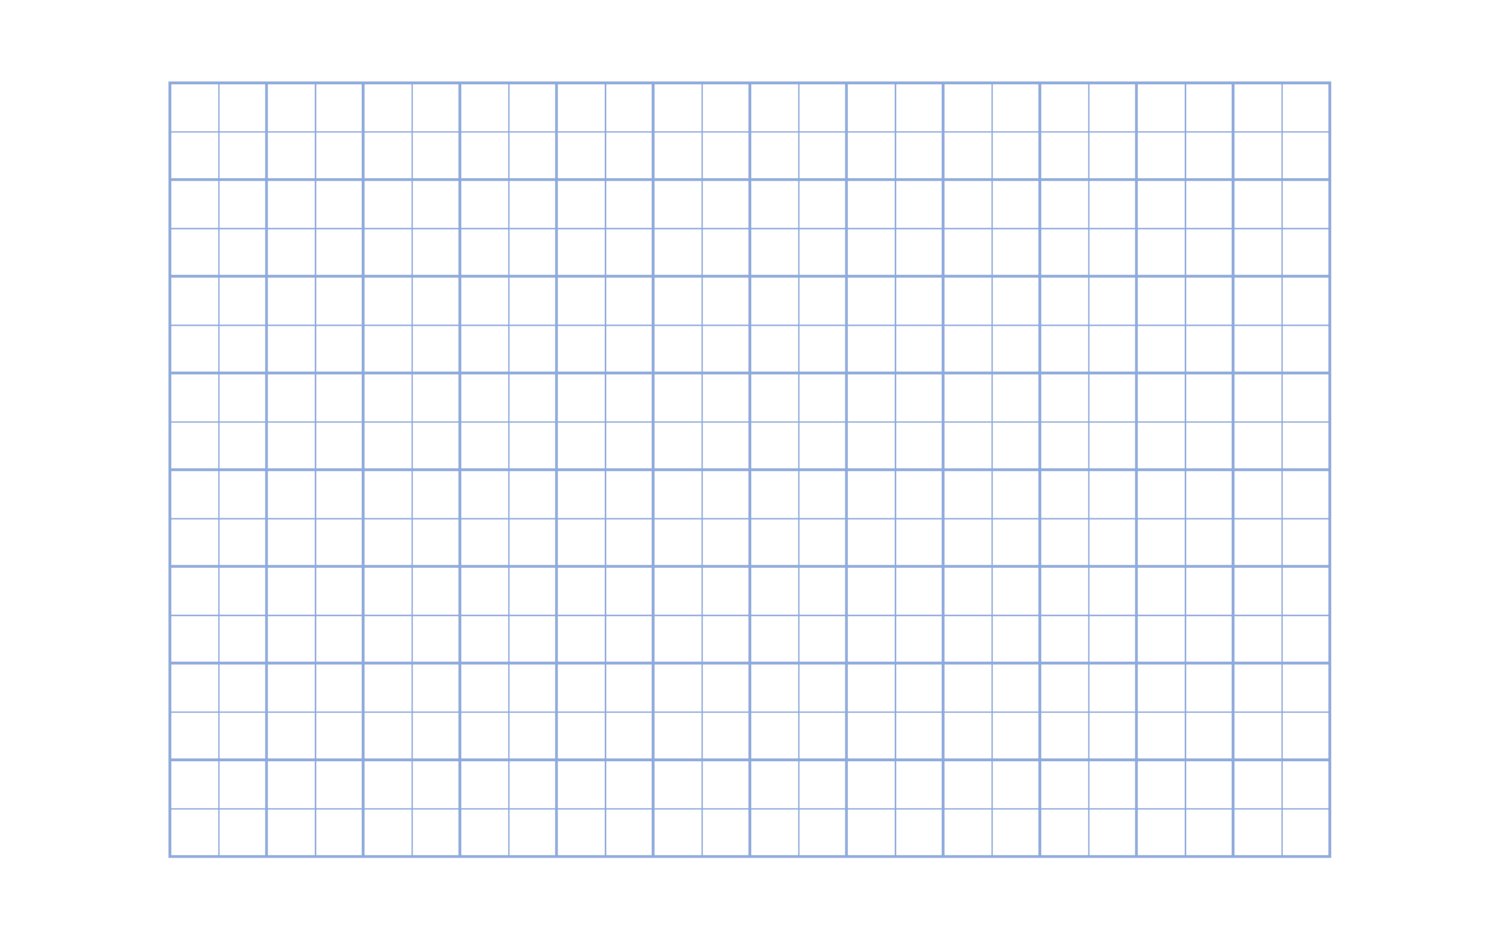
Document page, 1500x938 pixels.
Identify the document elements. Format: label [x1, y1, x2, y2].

picture [159, 72, 1341, 865]
